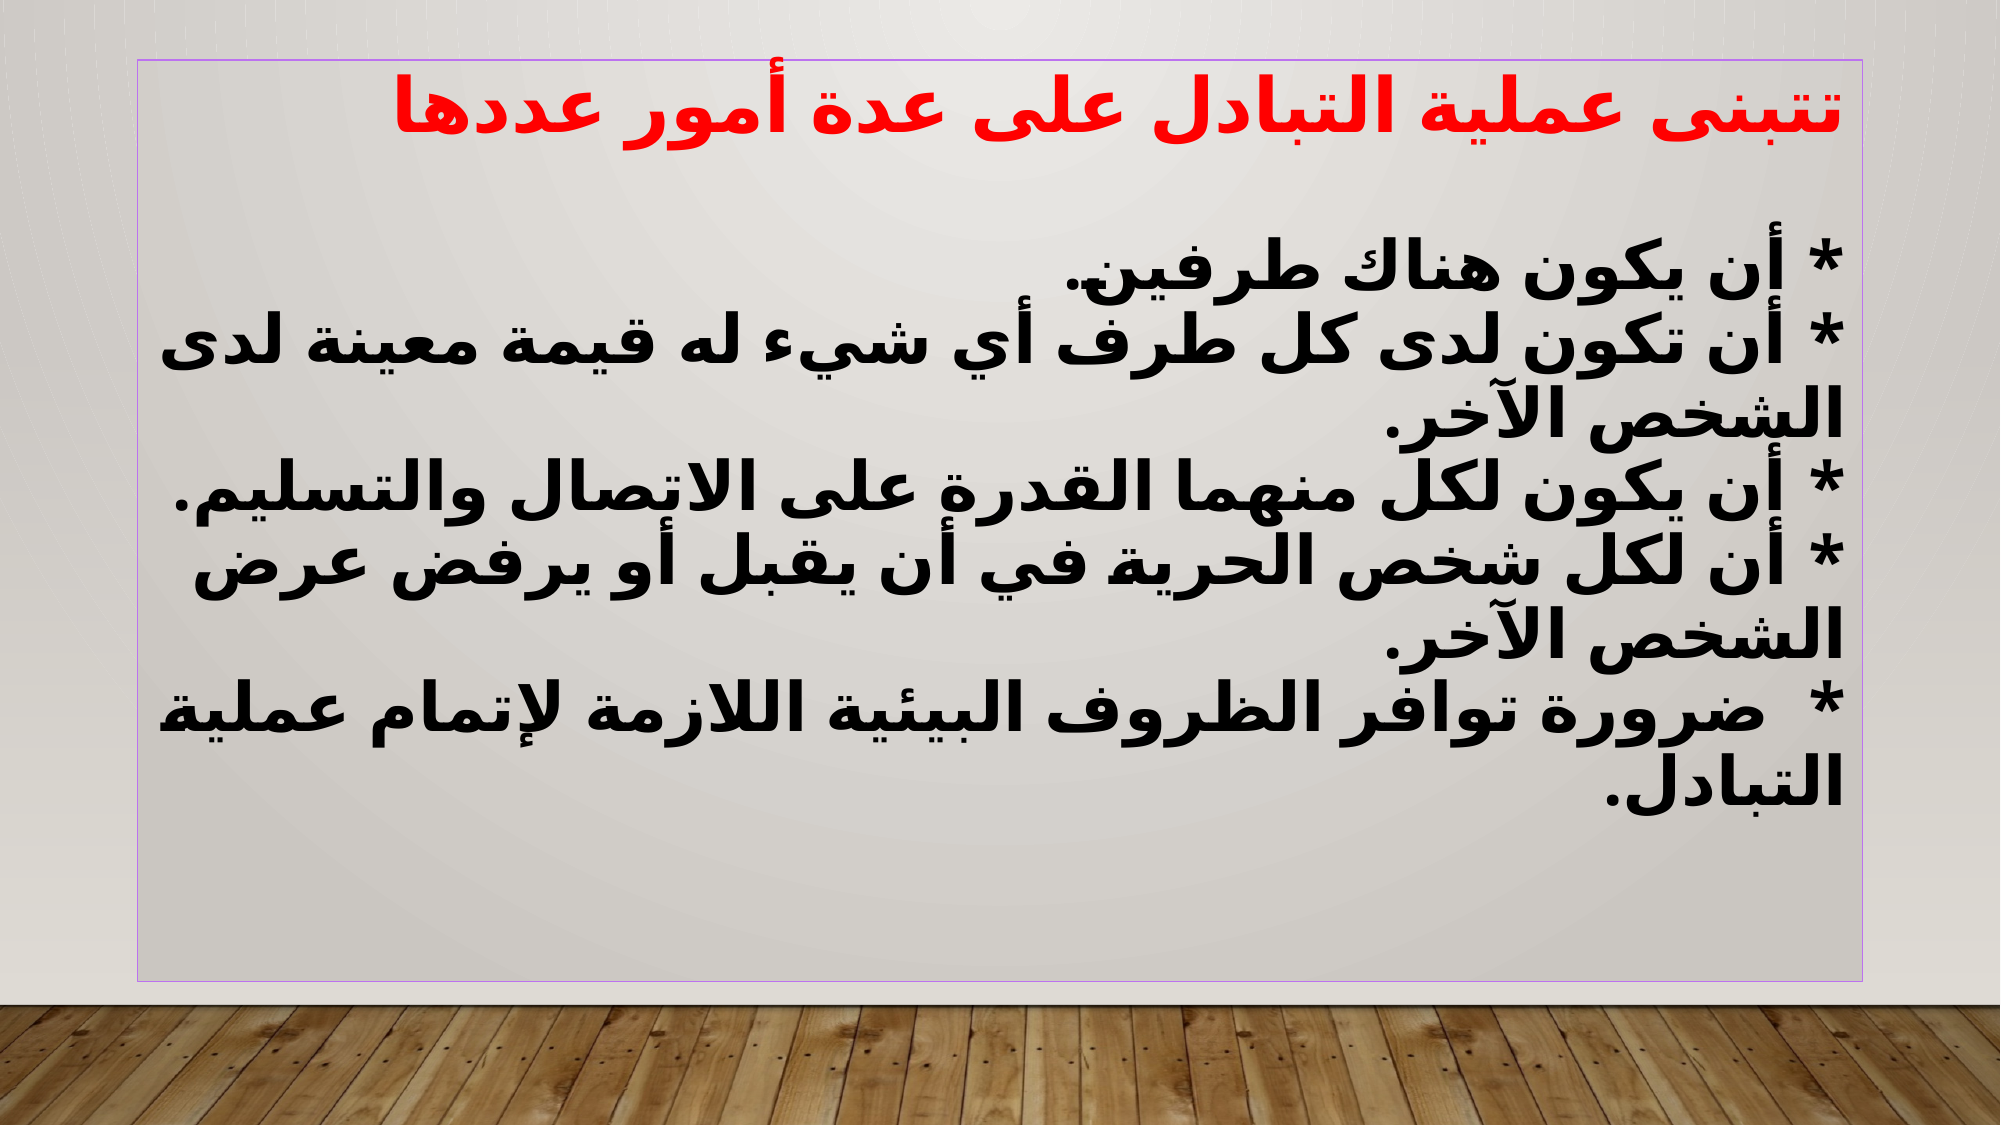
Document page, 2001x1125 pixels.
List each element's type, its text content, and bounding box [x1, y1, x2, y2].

title تتبنى عملية التبادل على عدة أمور عددها * أن يكون هناك طرفين. * أن تكون لدى كل طرف أي شيء له قيمة معينة لدى الشخص الآخر. * أن يكون لكل منهما القدرة على الاتصال والتسليم. * أن لكل شخص الحرية في أن يقبل أو يرفض عرض الشخص الآخر. * ضرورة توافر الظروف البيئية اللازمة لإتمام عملية التبادل. [137, 59, 1863, 982]
picture [0, 1005, 2000, 1125]
